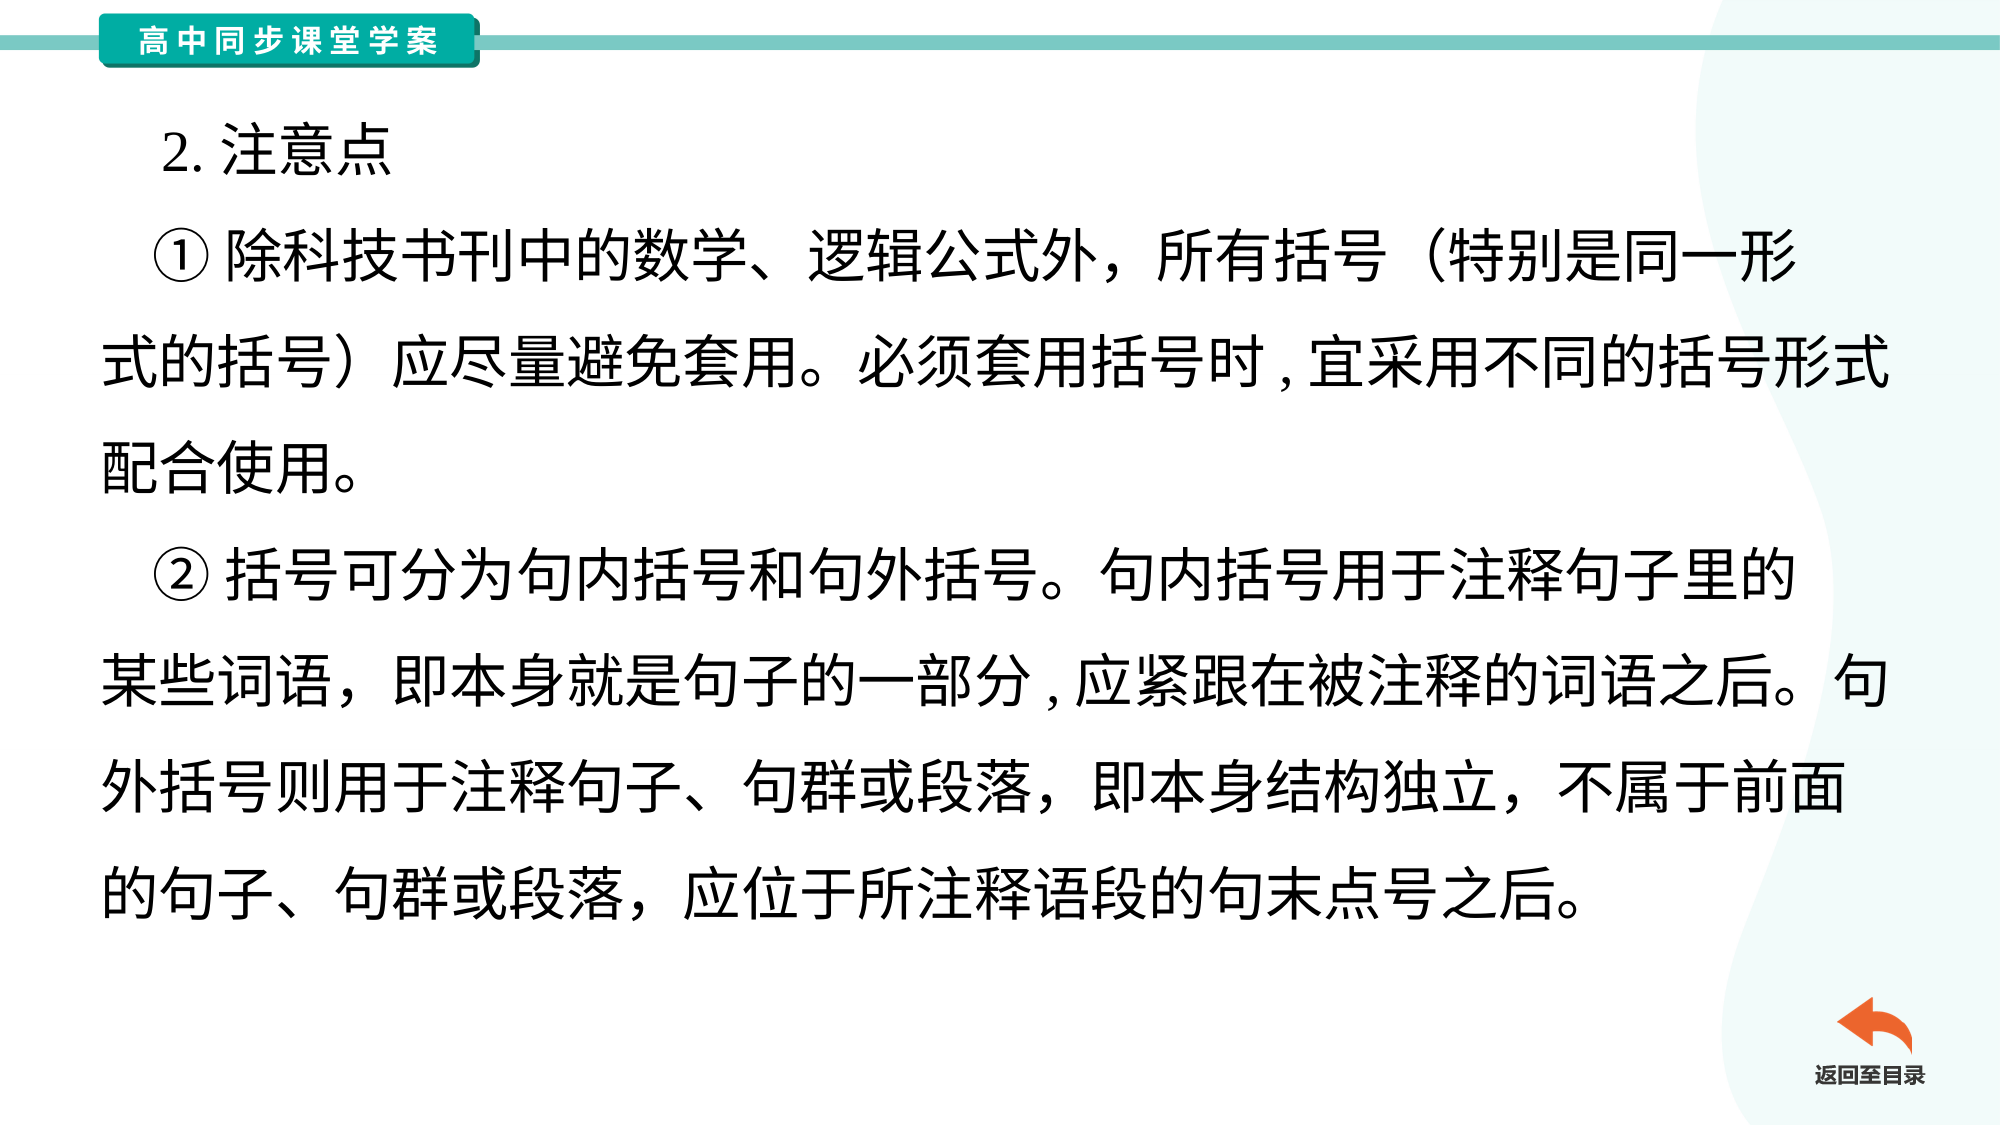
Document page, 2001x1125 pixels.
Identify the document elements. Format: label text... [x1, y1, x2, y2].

picture [0, 0, 2000, 1125]
text_box 2.注意点 ①除科技书刊中的数学、逻辑公式外，所有括号（特别是同一形 式的括号）应尽量避免套用。必须套用括号时,宜采用不同的括号形式 配合使用。 ②括号可分为句内括号和句外括号。句内括号用于注释句子里的 某些词语，即本身就是句子的一部分,应紧跟在被注释的词语之后。句 外括号则用于注释句子、句群或段落，即本身结构独立，不属于前面 的句子、句群或段落，应位于所注释语段的句末点号之后。 [100, 76, 1899, 927]
